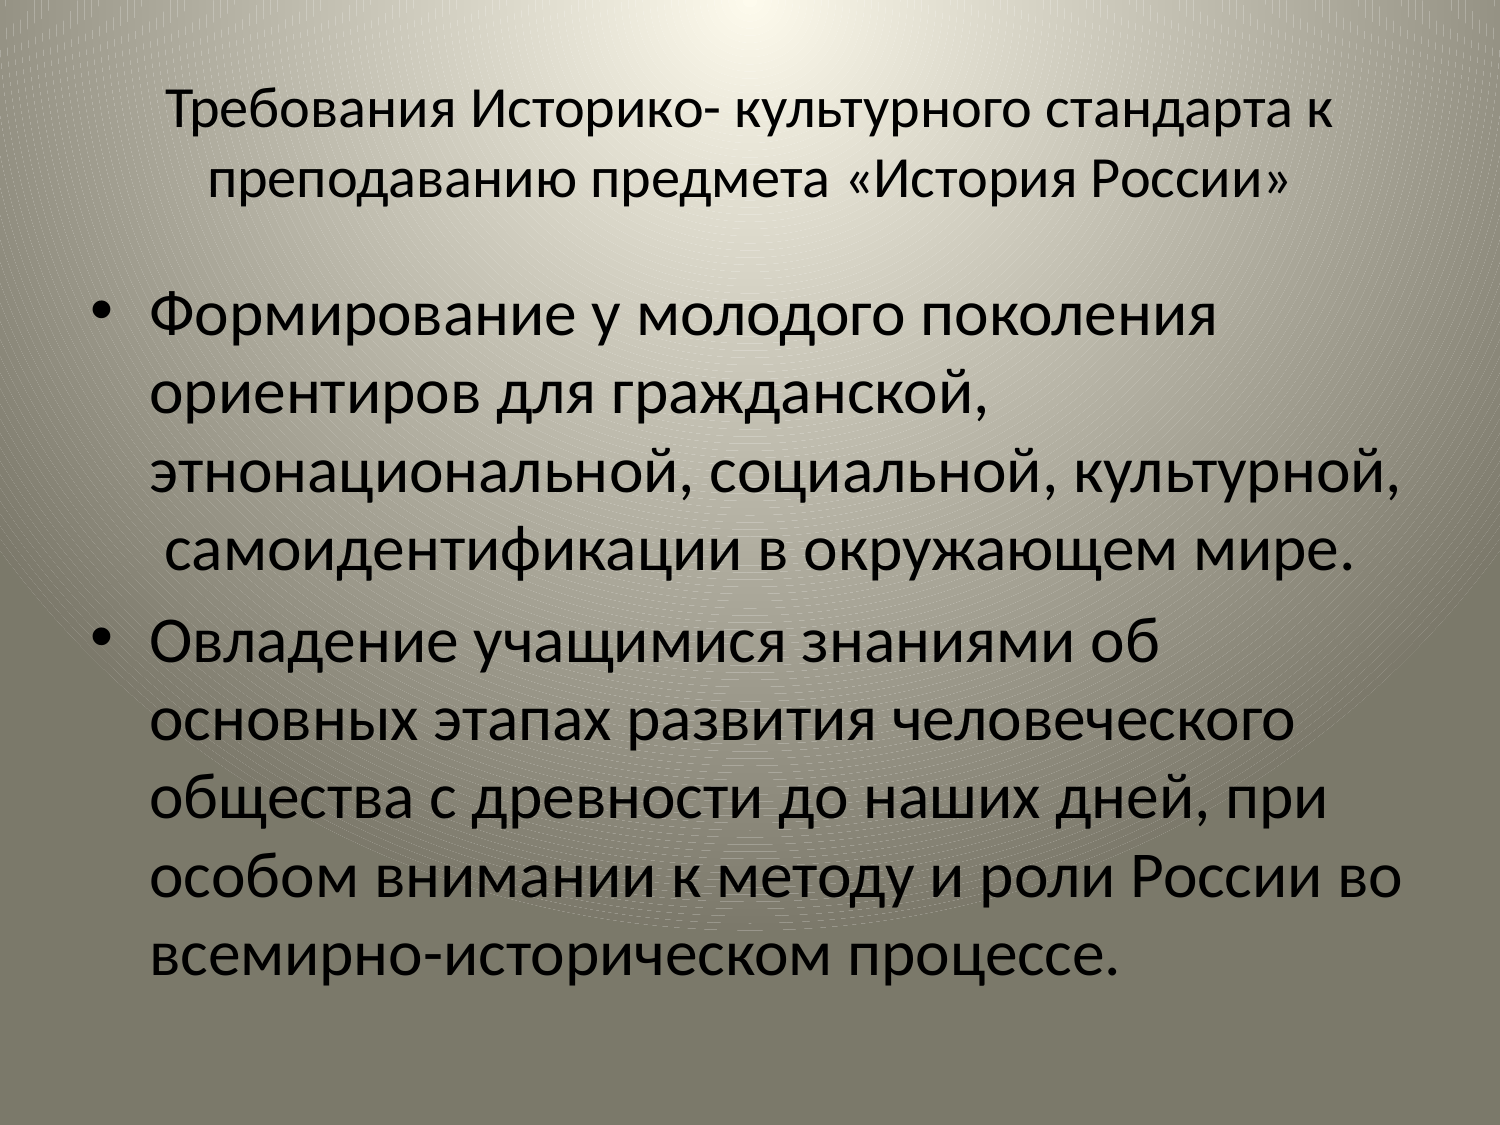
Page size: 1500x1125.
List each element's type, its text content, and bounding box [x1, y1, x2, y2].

title Требования Историко- культурного стандарта к преподаванию предмета «История России» [75, 45, 1425, 233]
list Формирование у молодого поколения ориентиров для гражданской, этнонациональной, социальной, культурной, самоидентификации в окружающем мире. Овладение учащимися знаниями об основных этапах развития человеческого общества с древности до наших дней, при особом внимании к методу и роли России во всемирно-историческом процессе. [75, 262, 1425, 1005]
